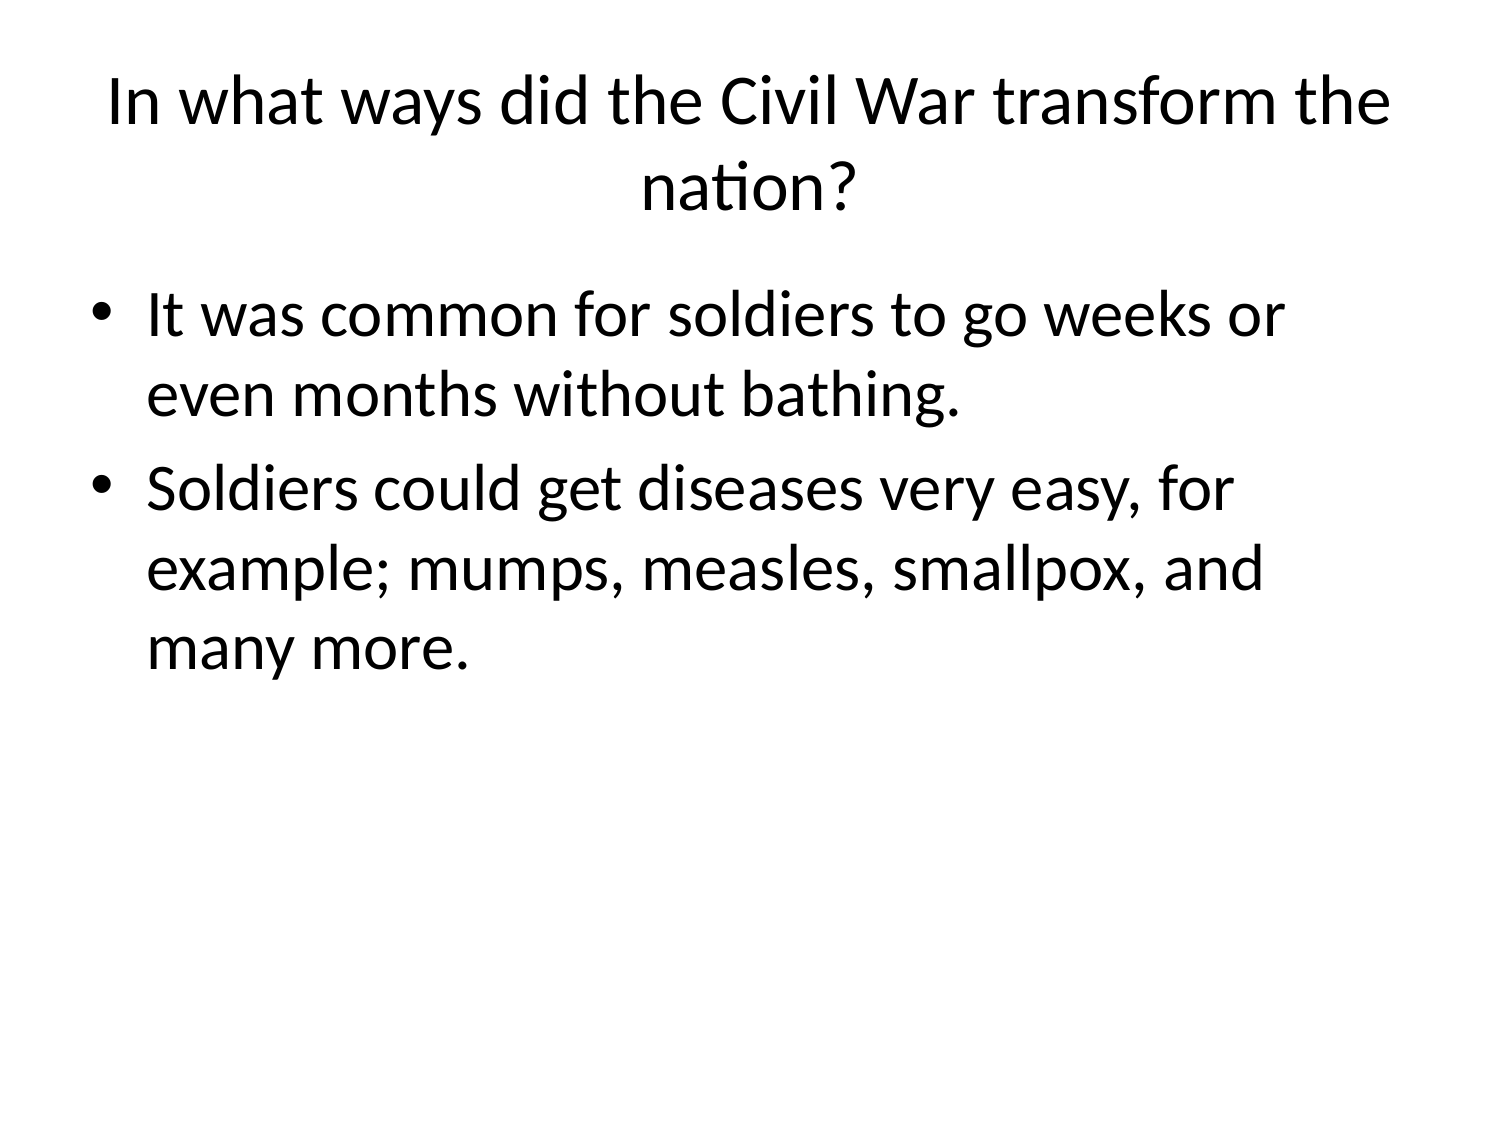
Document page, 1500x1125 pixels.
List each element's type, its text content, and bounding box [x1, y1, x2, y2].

title In what ways did the Civil War transform the nation? [75, 45, 1425, 233]
list It was common for soldiers to go weeks or even months without bathing. Soldiers could get diseases very easy, for example; mumps, measles, smallpox, and many more. [75, 262, 1425, 1005]
